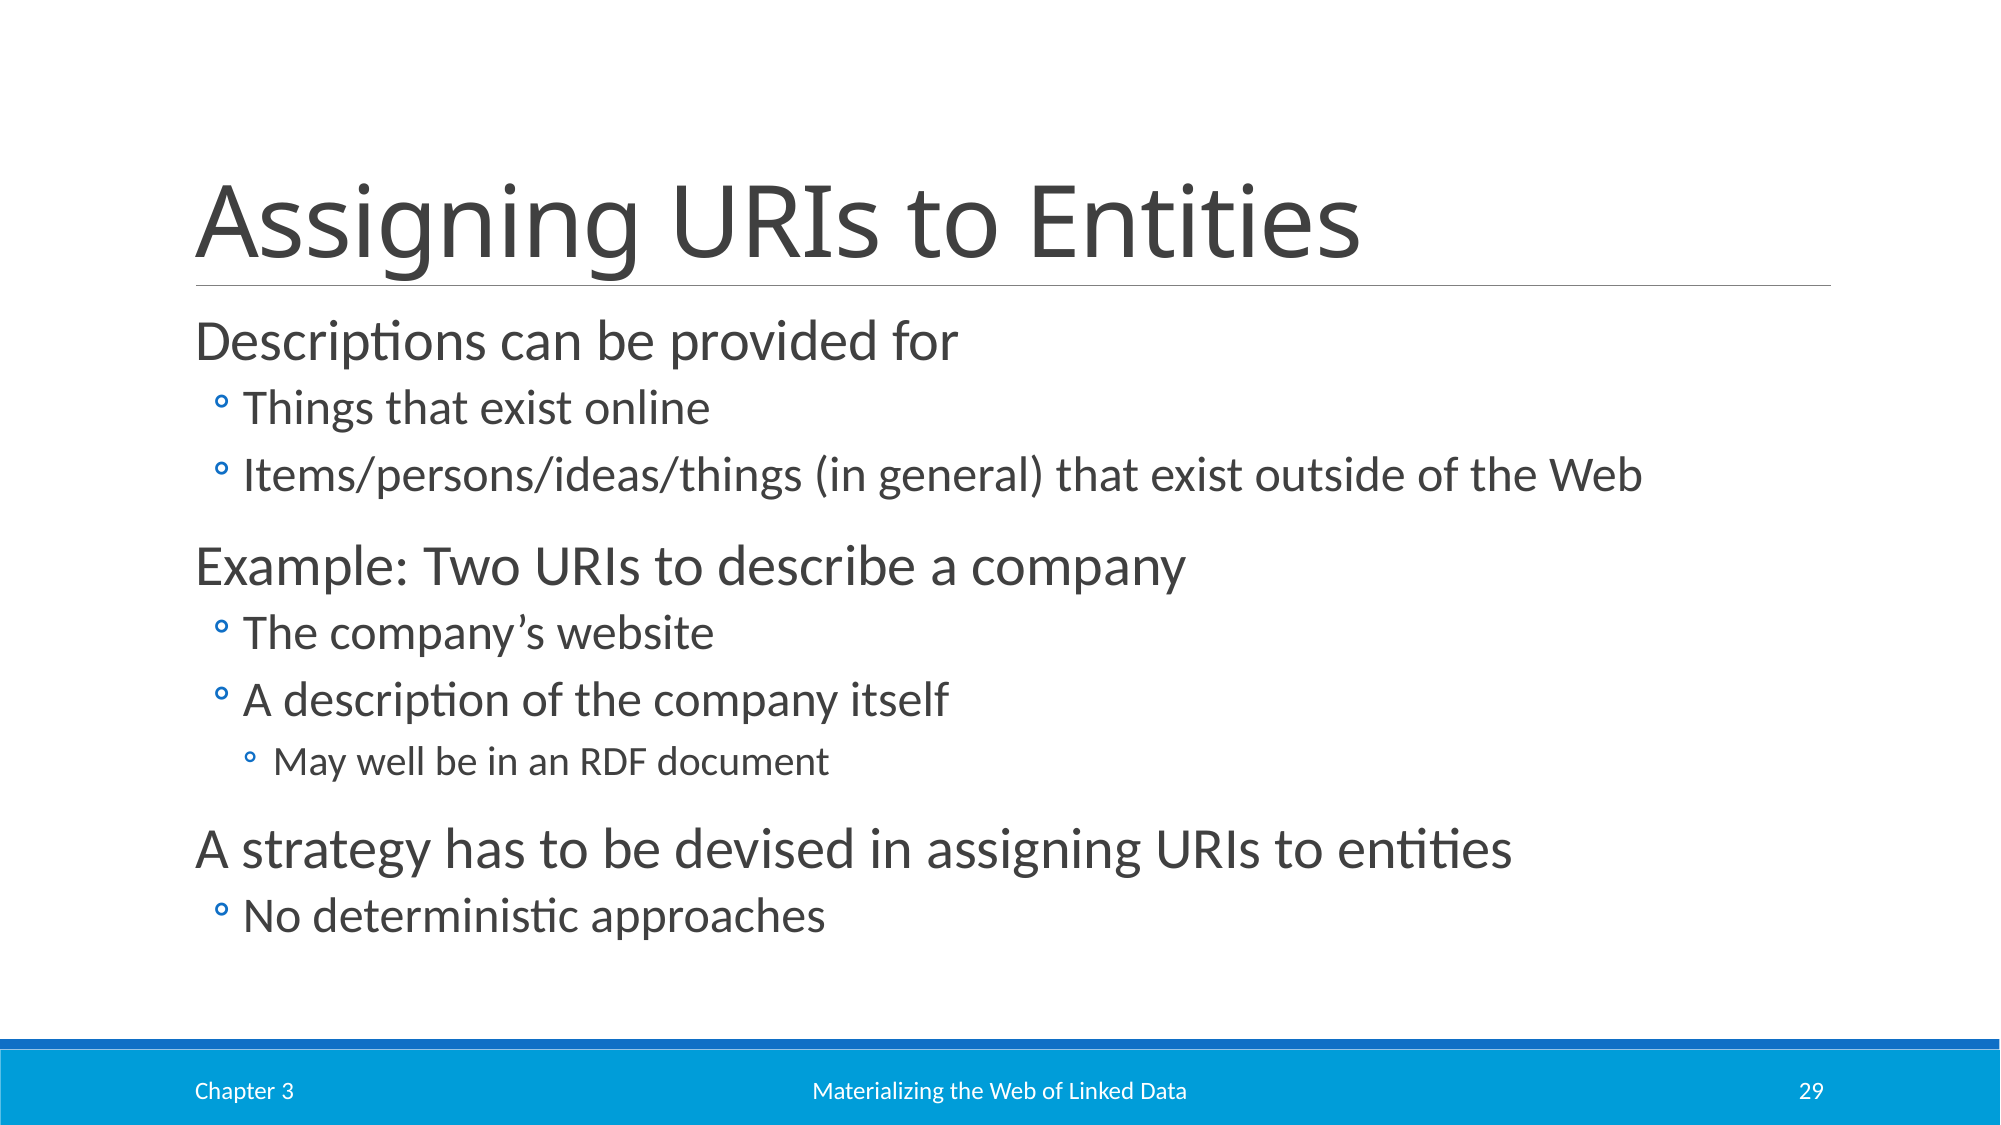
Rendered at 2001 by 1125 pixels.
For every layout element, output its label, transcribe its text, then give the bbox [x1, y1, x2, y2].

list Descriptions can be provided for Things that exist online Items/persons/ideas/things (in general) that exist outside of the Web Example: Two URIs to describe a company The company’s website A description of the company itself May well be in an RDF document A strategy has to be devised in assigning URIs to entities No deterministic approaches [180, 302, 1830, 963]
slide_number Chapter 3 [180, 1059, 586, 1120]
title Assigning URIs to Entities [180, 47, 1830, 285]
footer Materializing the Web of Linked Data [604, 1059, 1396, 1120]
slide_number 29 [1624, 1059, 1840, 1120]
